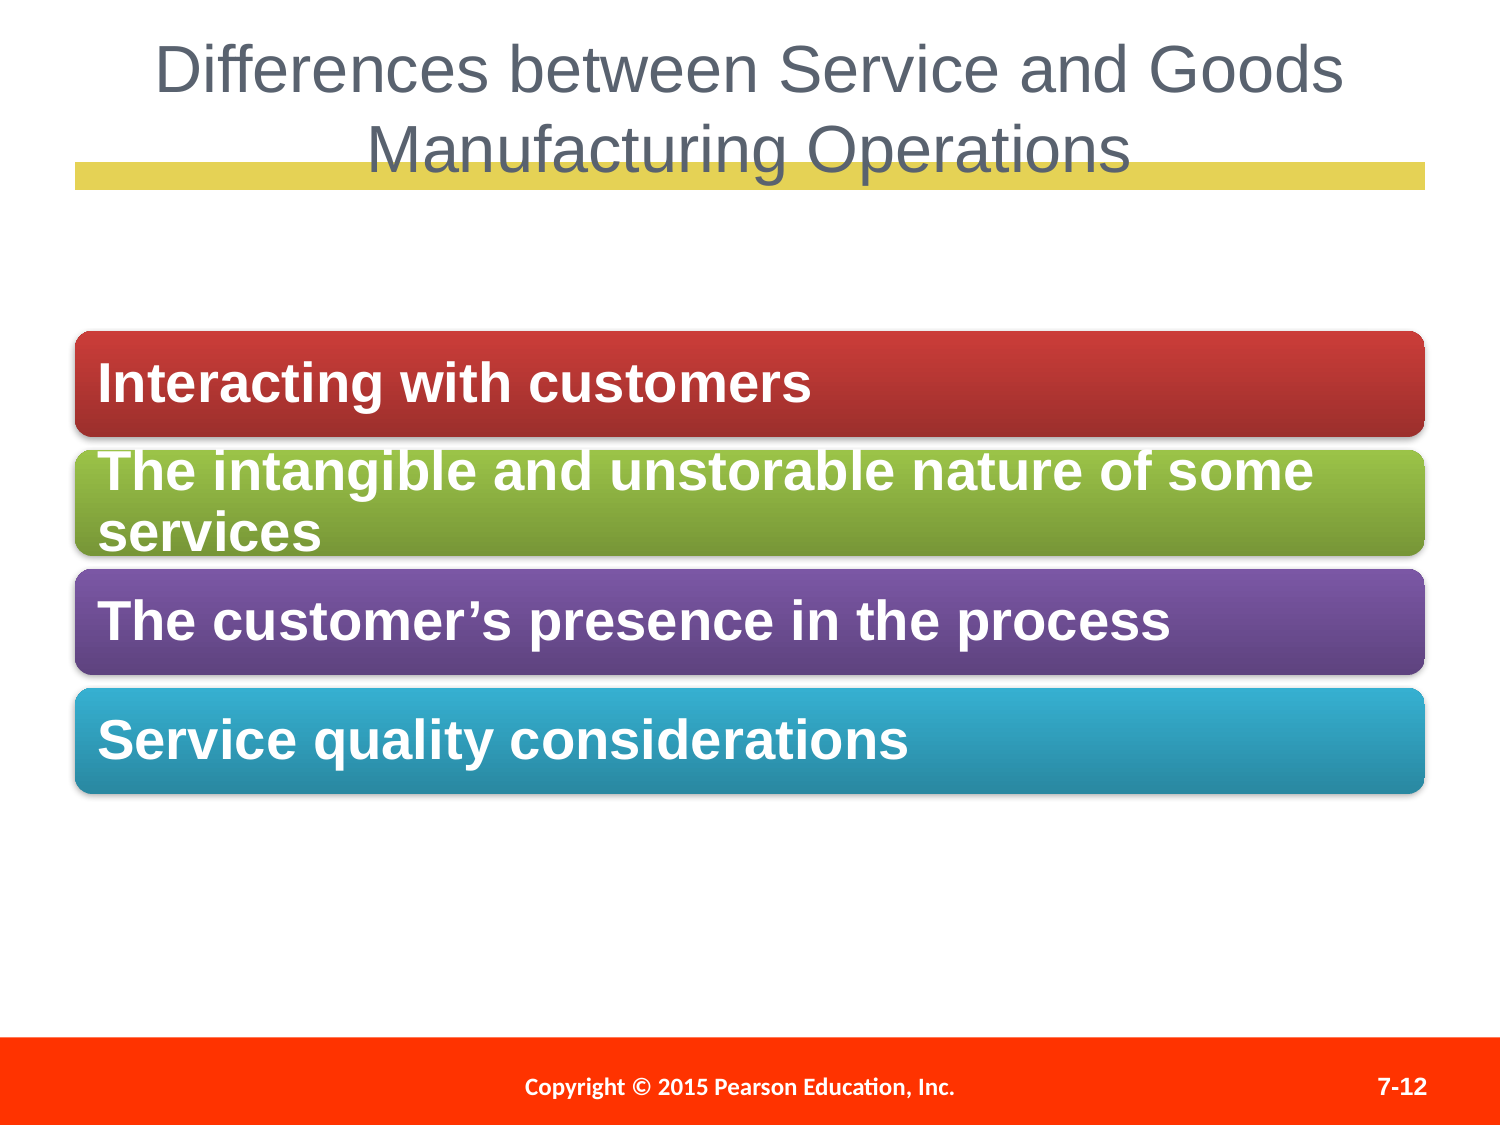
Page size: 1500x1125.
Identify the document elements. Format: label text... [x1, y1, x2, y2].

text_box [74, 687, 1426, 795]
title Differences between Service and Goods Manufacturing Operations [74, 12, 1426, 201]
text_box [74, 449, 1426, 557]
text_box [74, 568, 1426, 676]
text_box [74, 330, 1426, 438]
